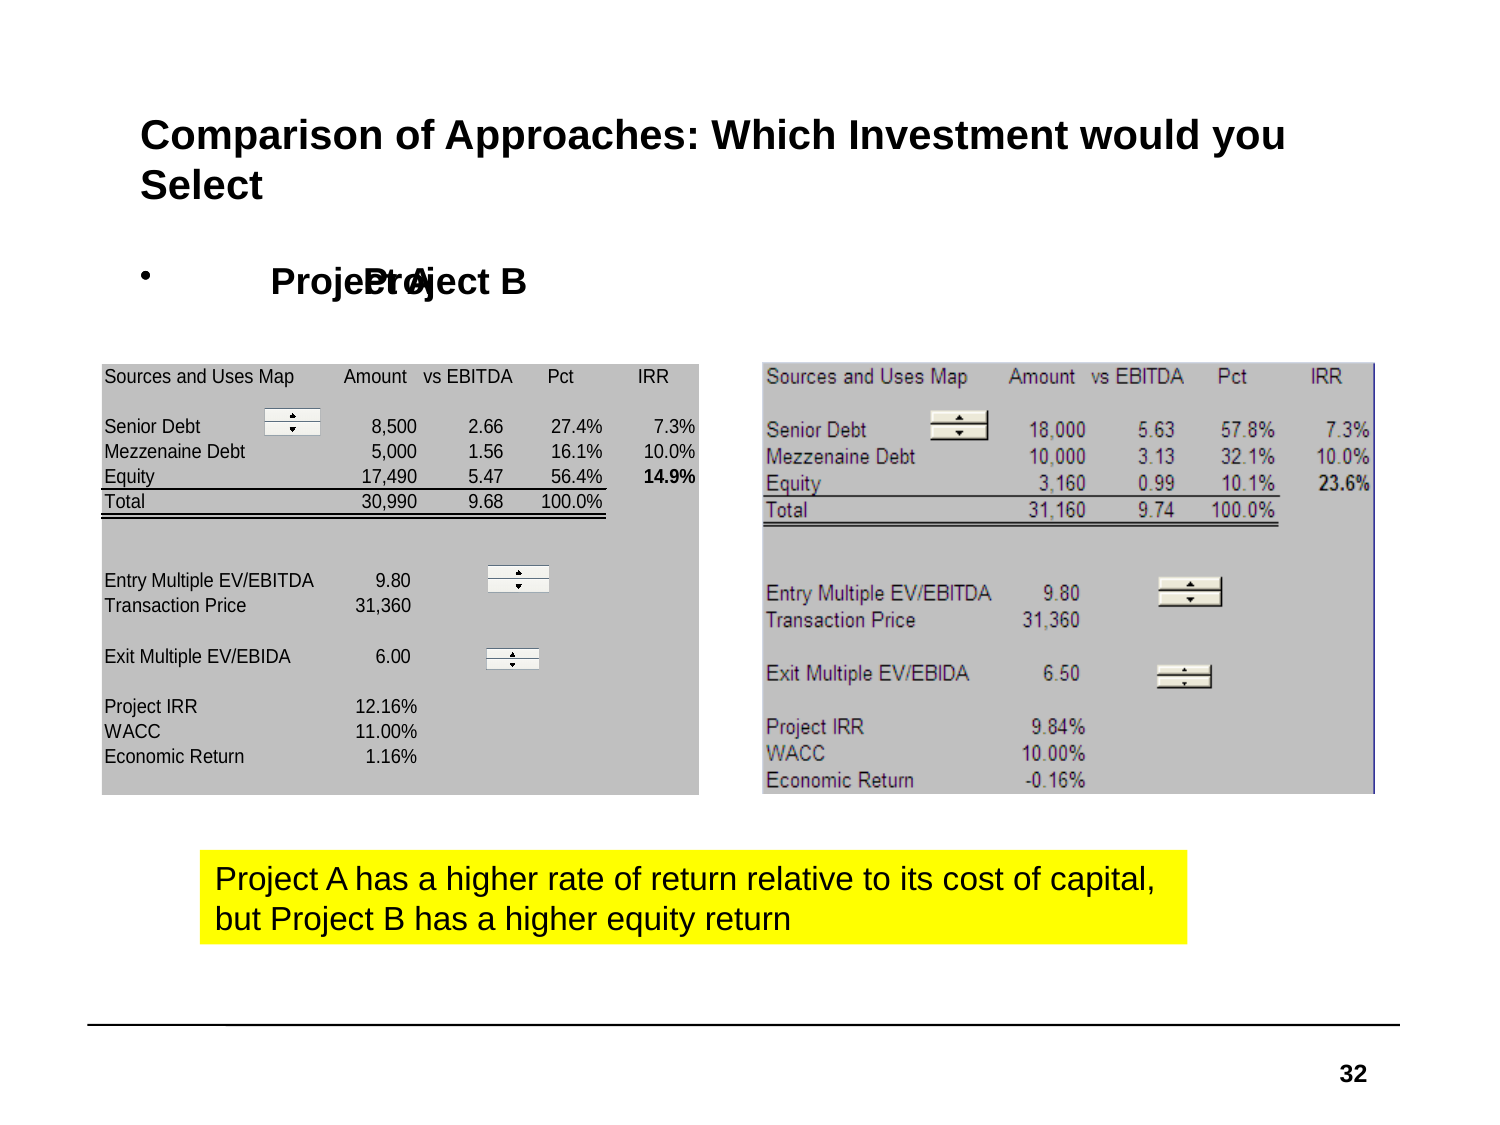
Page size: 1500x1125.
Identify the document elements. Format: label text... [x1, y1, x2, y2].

picture [762, 362, 1376, 795]
picture [99, 362, 701, 796]
list Project B [125, 249, 1338, 1000]
text_box Project A has a higher rate of return relative to its cost of capital, but Project B has a higher equity return [199, 849, 1188, 945]
title Comparison of Approaches: Which Investment would you Select [125, 99, 1350, 225]
